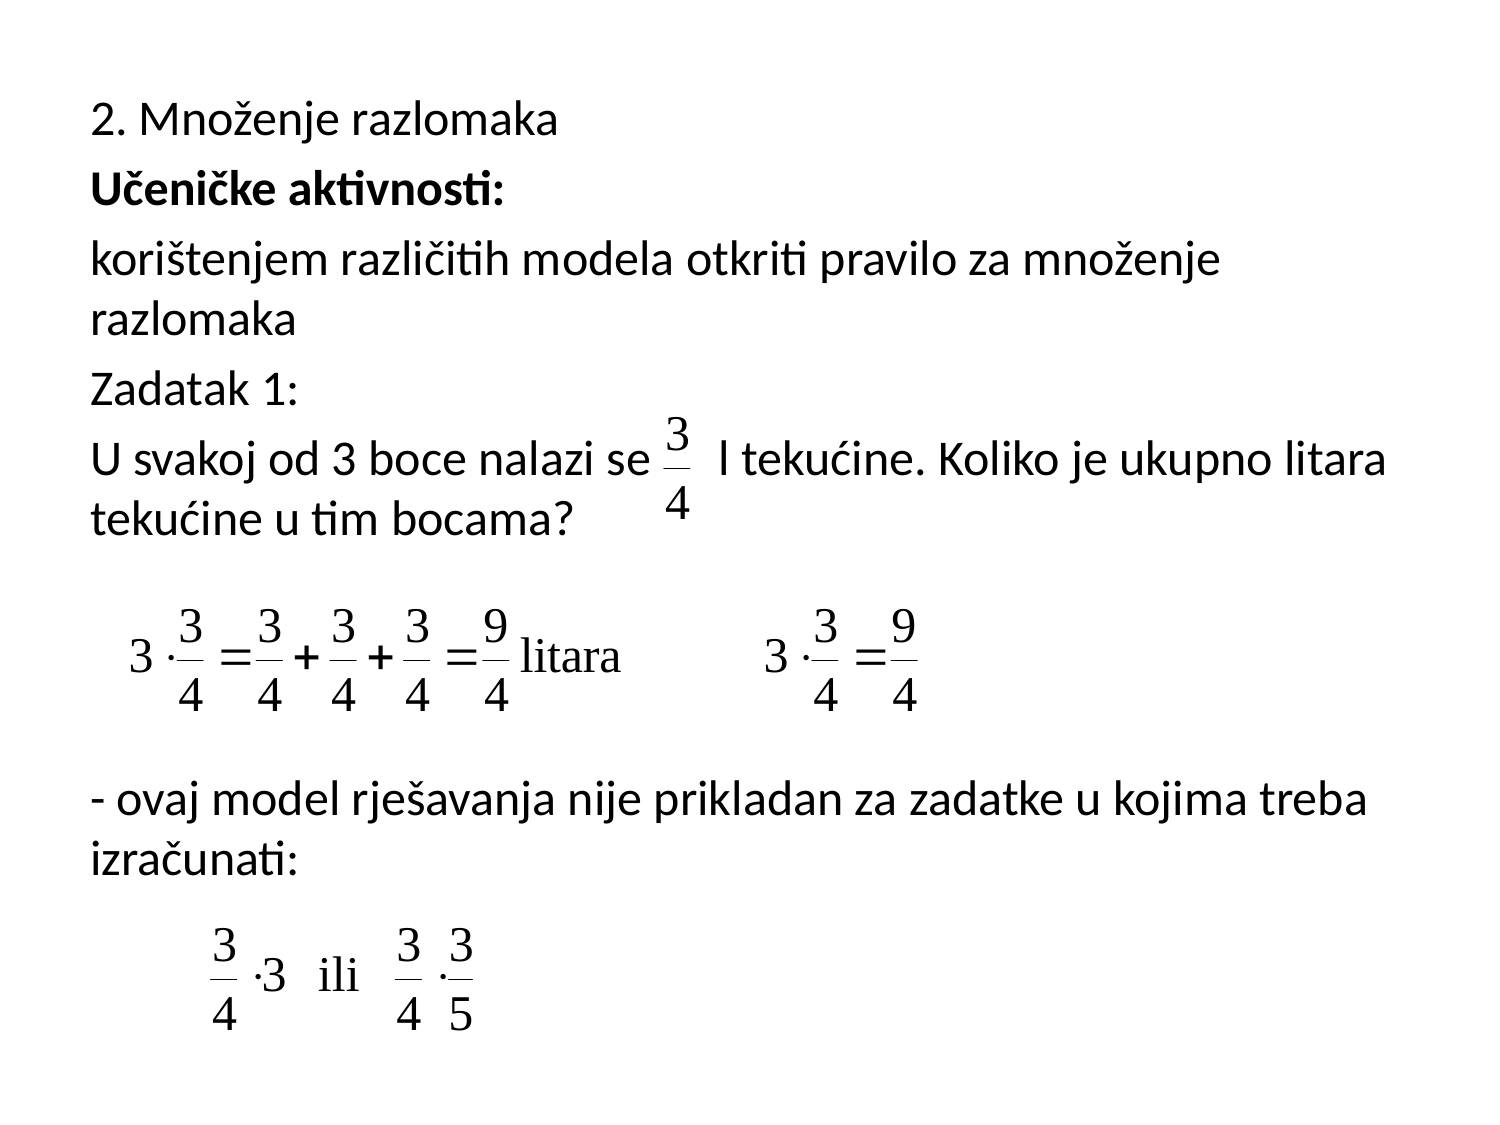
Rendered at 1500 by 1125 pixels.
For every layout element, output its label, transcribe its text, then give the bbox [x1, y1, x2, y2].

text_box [126, 597, 628, 717]
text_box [206, 916, 478, 1036]
list 2. Množenje razlomaka Učeničke aktivnosti: korištenjem različitih modela otkriti pravilo za množenje razlomaka Zadatak 1: U svakoj od 3 boce nalazi se l tekućine. Koliko je ukupno litara tekućine u tim bocama? - ovaj model rješavanja nije prikladan za zadatke u kojima treba izračunati: [74, 77, 1426, 1006]
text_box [659, 405, 696, 525]
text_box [761, 597, 923, 717]
